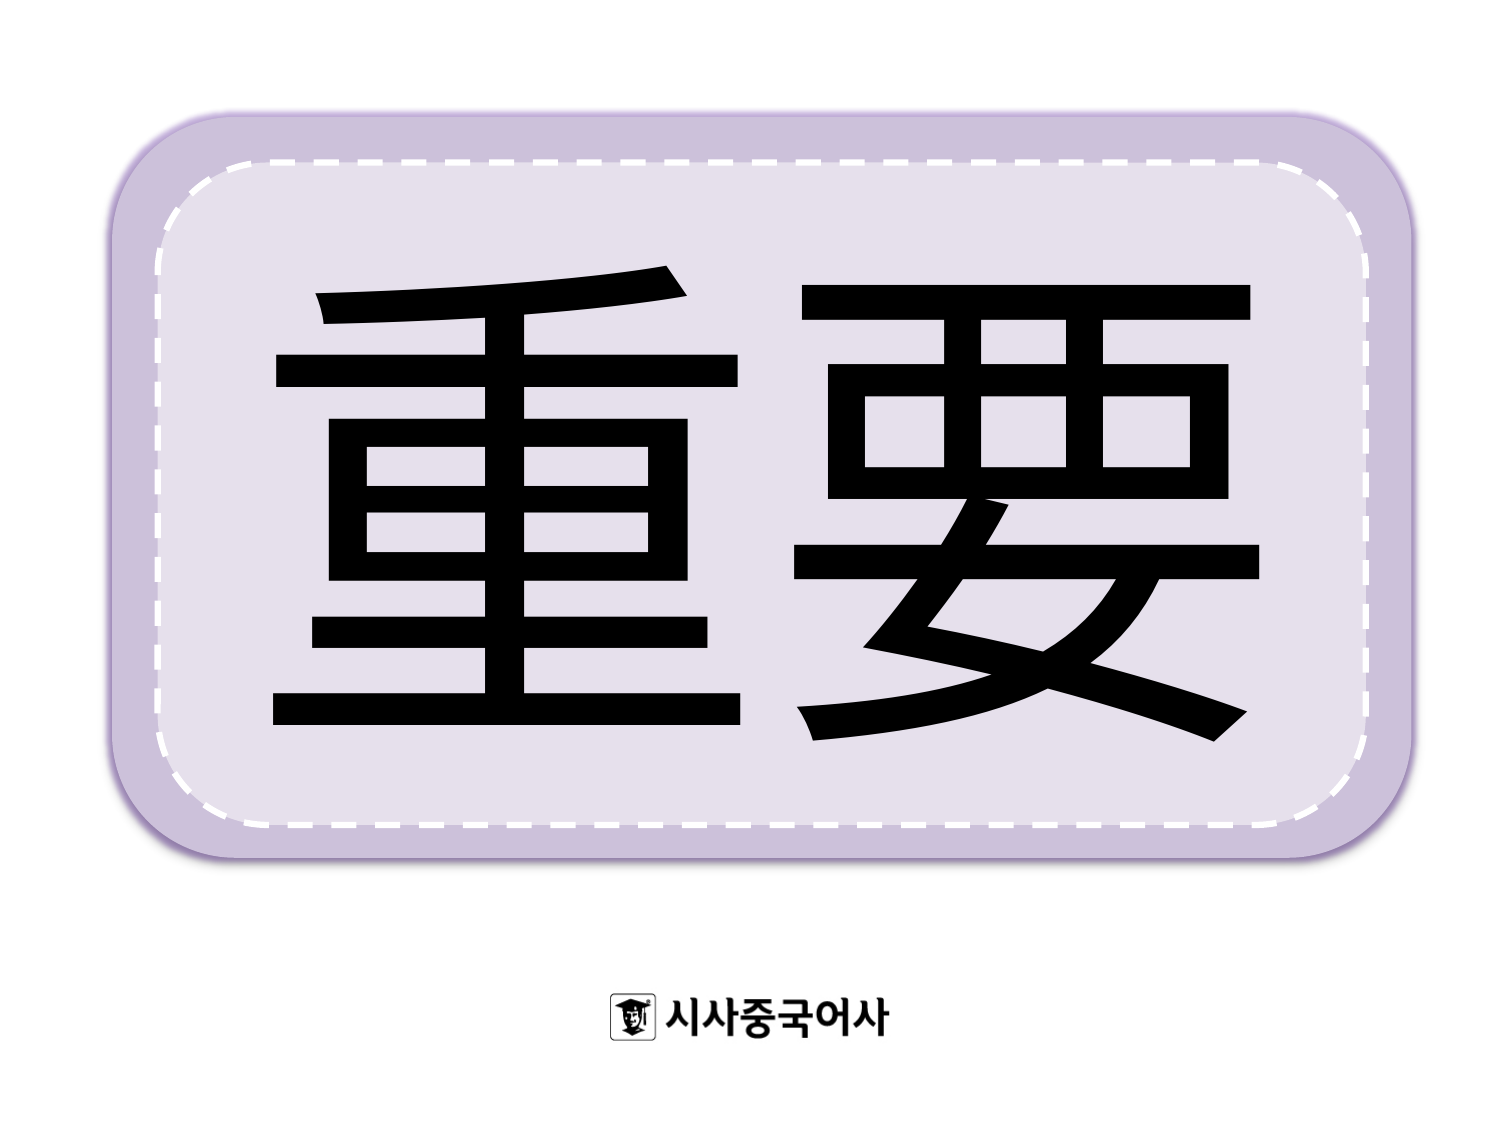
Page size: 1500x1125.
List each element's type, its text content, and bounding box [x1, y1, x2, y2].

picture [602, 987, 898, 1047]
text_box 重要 [162, 160, 1371, 824]
